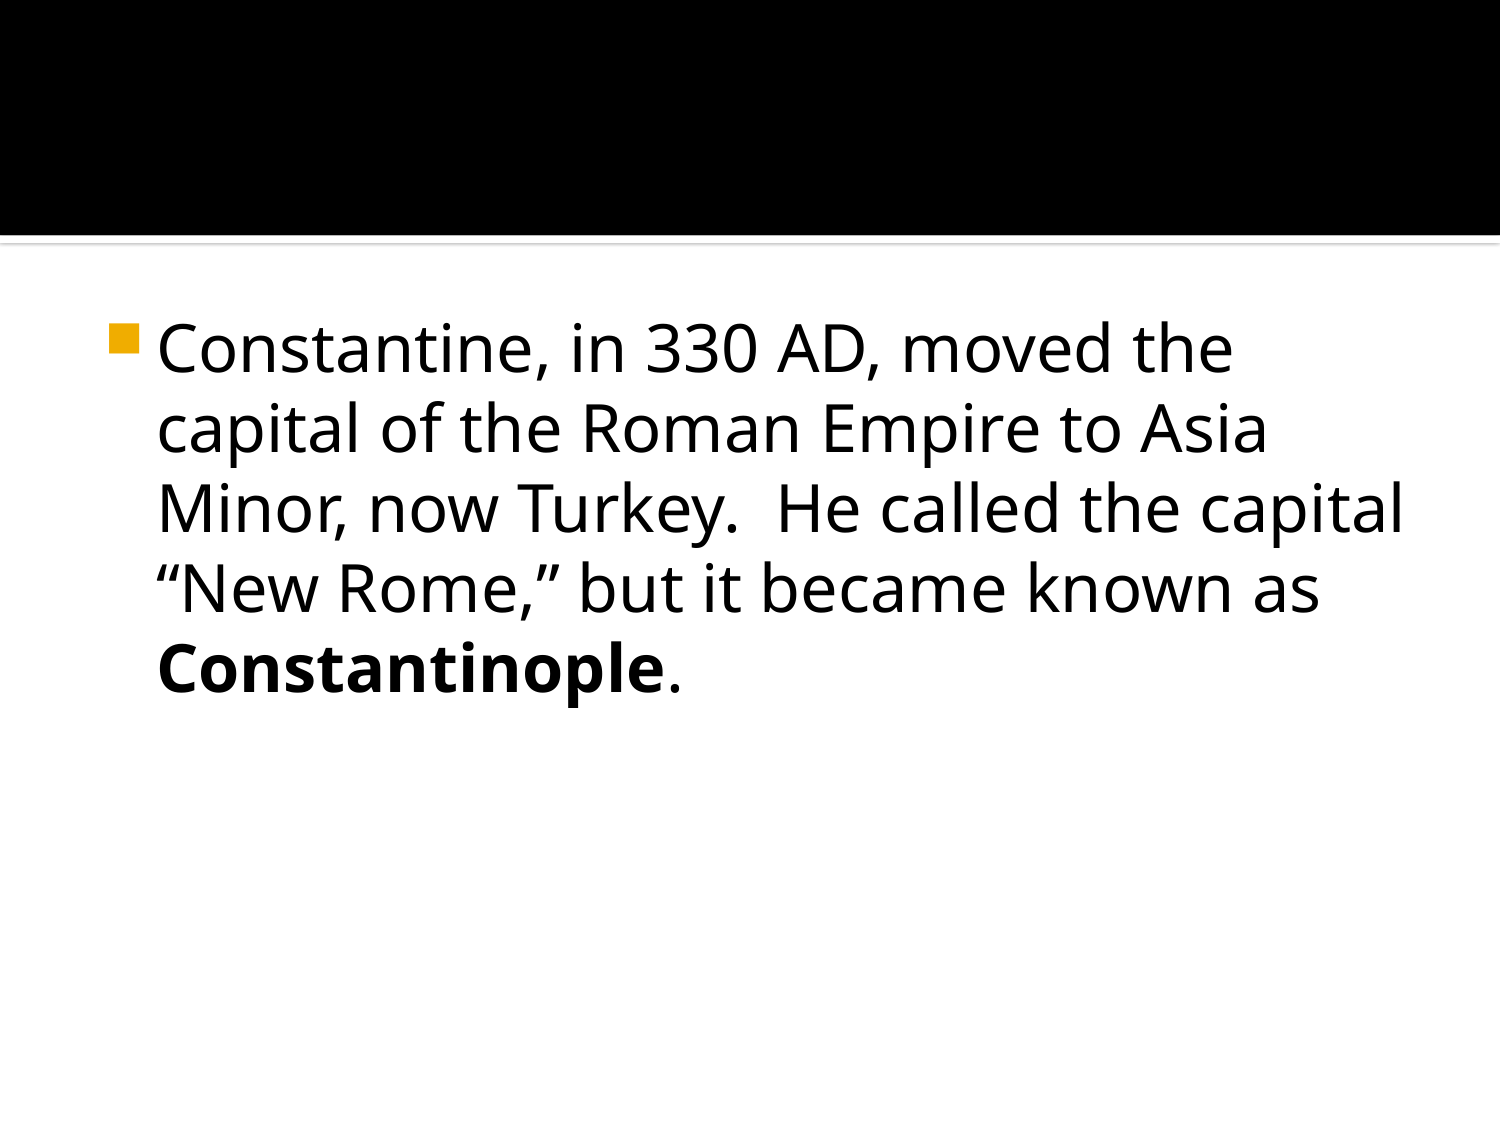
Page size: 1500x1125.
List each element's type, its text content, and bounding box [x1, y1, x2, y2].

list Constantine, in 330 AD, moved the capital of the Roman Empire to Asia Minor, now Turkey. He called the capital “New Rome,” but it became known as Constantinople. [75, 291, 1425, 1050]
